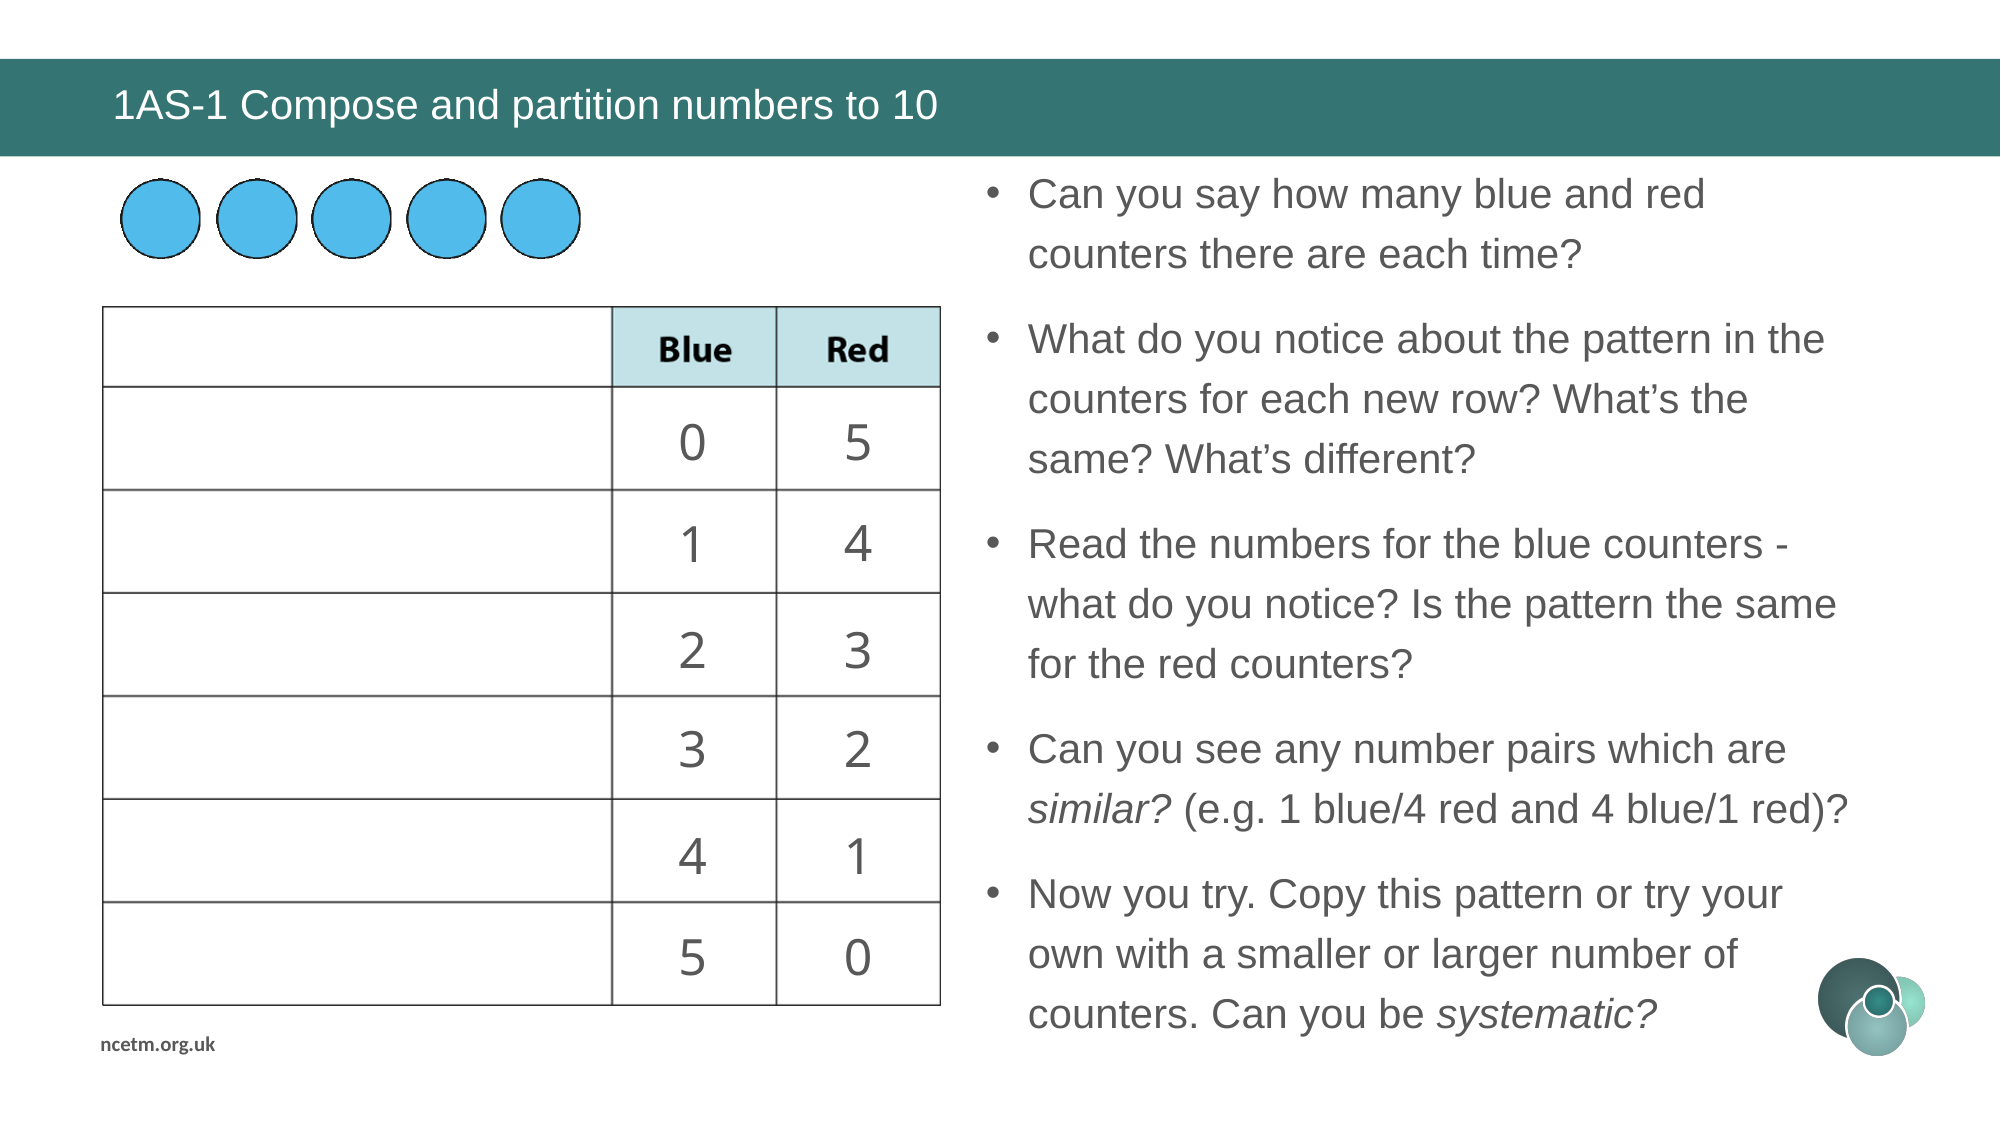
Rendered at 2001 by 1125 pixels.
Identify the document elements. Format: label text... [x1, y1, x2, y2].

picture [102, 306, 941, 1006]
picture [216, 178, 298, 259]
title 1AS-1 Compose and partition numbers to 10 [97, 76, 1945, 147]
picture [1818, 958, 1925, 1056]
picture [405, 178, 487, 259]
text_box Can you say how many blue and red counters there are each time? What do you notice about the pattern in the counters for each new row? What’s the same? What’s different? Read the numbers for the blue counters - what do you notice? Is the pattern the same for the red counters? Can you see any number pairs which are similar? (e.g. 1 blue/4 red and 4 blue/1 red)? Now you try. Copy this pattern or try your own with a smaller or larger number of counters. Can you be systematic? [970, 149, 1868, 823]
picture [120, 178, 201, 259]
picture [311, 178, 392, 259]
picture [500, 178, 581, 259]
